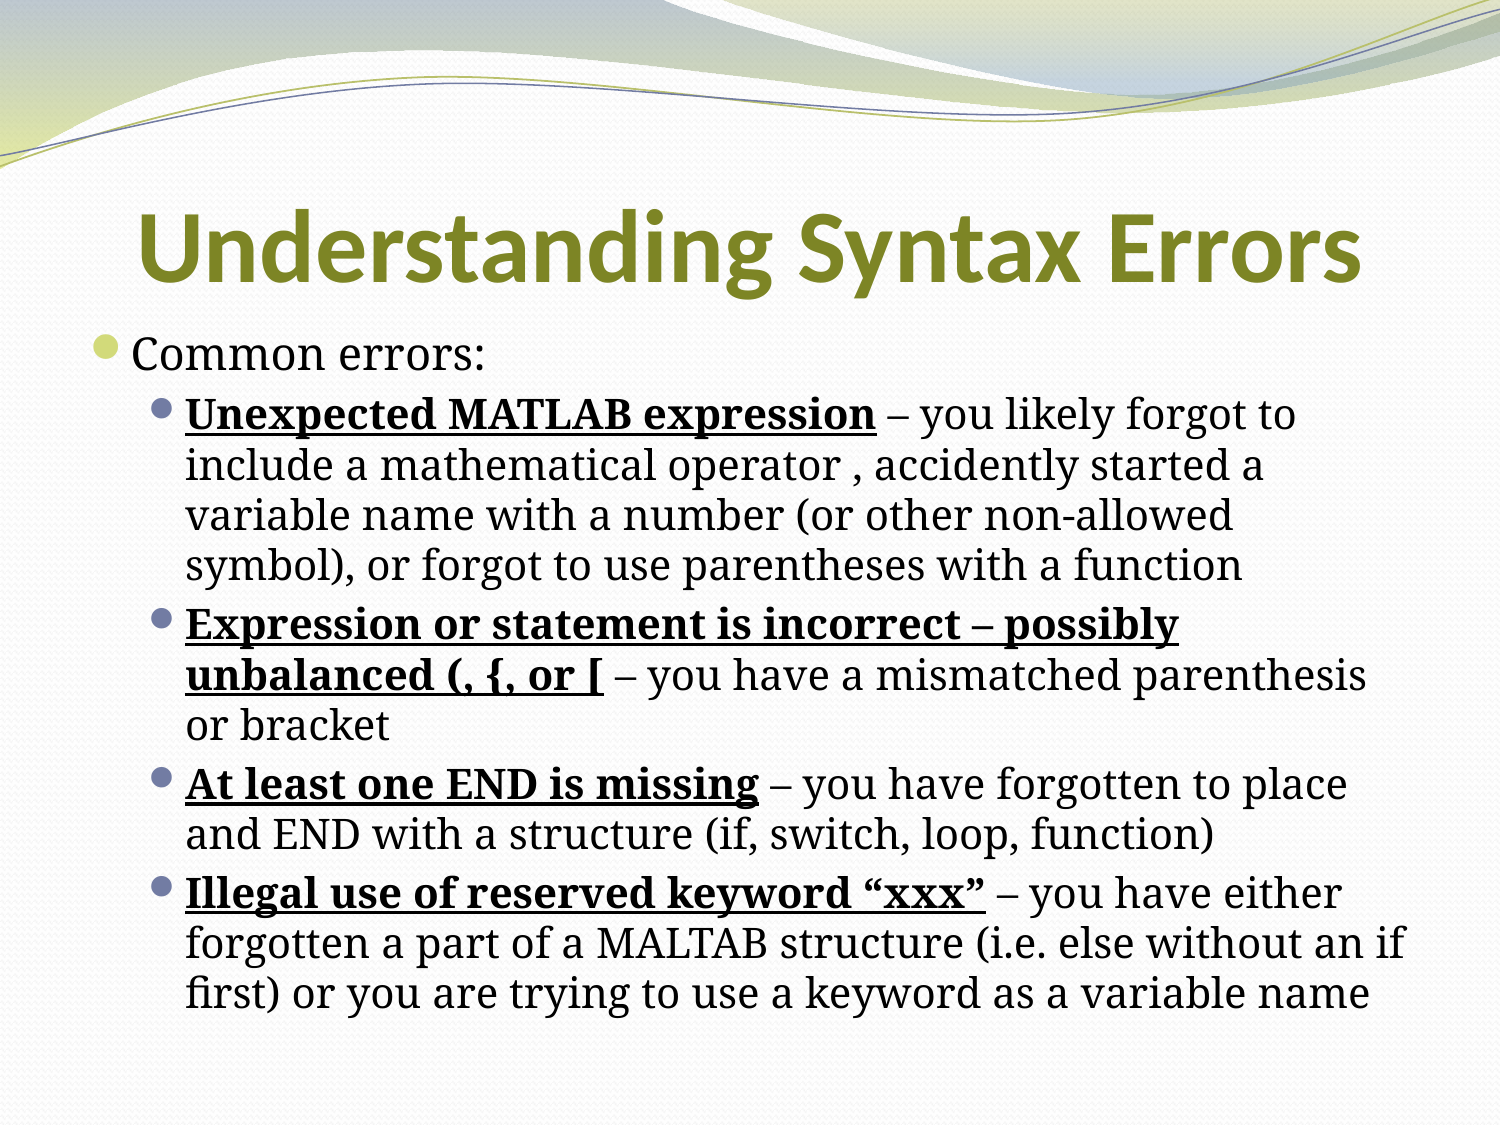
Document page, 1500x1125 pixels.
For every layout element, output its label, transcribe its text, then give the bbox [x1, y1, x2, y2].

list Common errors: Unexpected MATLAB expression – you likely forgot to include a mathematical operator , accidently started a variable name with a number (or other non-allowed symbol), or forgot to use parentheses with a function Expression or statement is incorrect – possibly unbalanced (, {, or [ – you have a mismatched parenthesis or bracket At least one END is missing – you have forgotten to place and END with a structure (if, switch, loop, function) Illegal use of reserved keyword “xxx” – you have either forgotten a part of a MALTAB structure (i.e. else without an if first) or you are trying to use a keyword as a variable name [75, 317, 1425, 1038]
title Understanding Syntax Errors [75, 115, 1425, 303]
